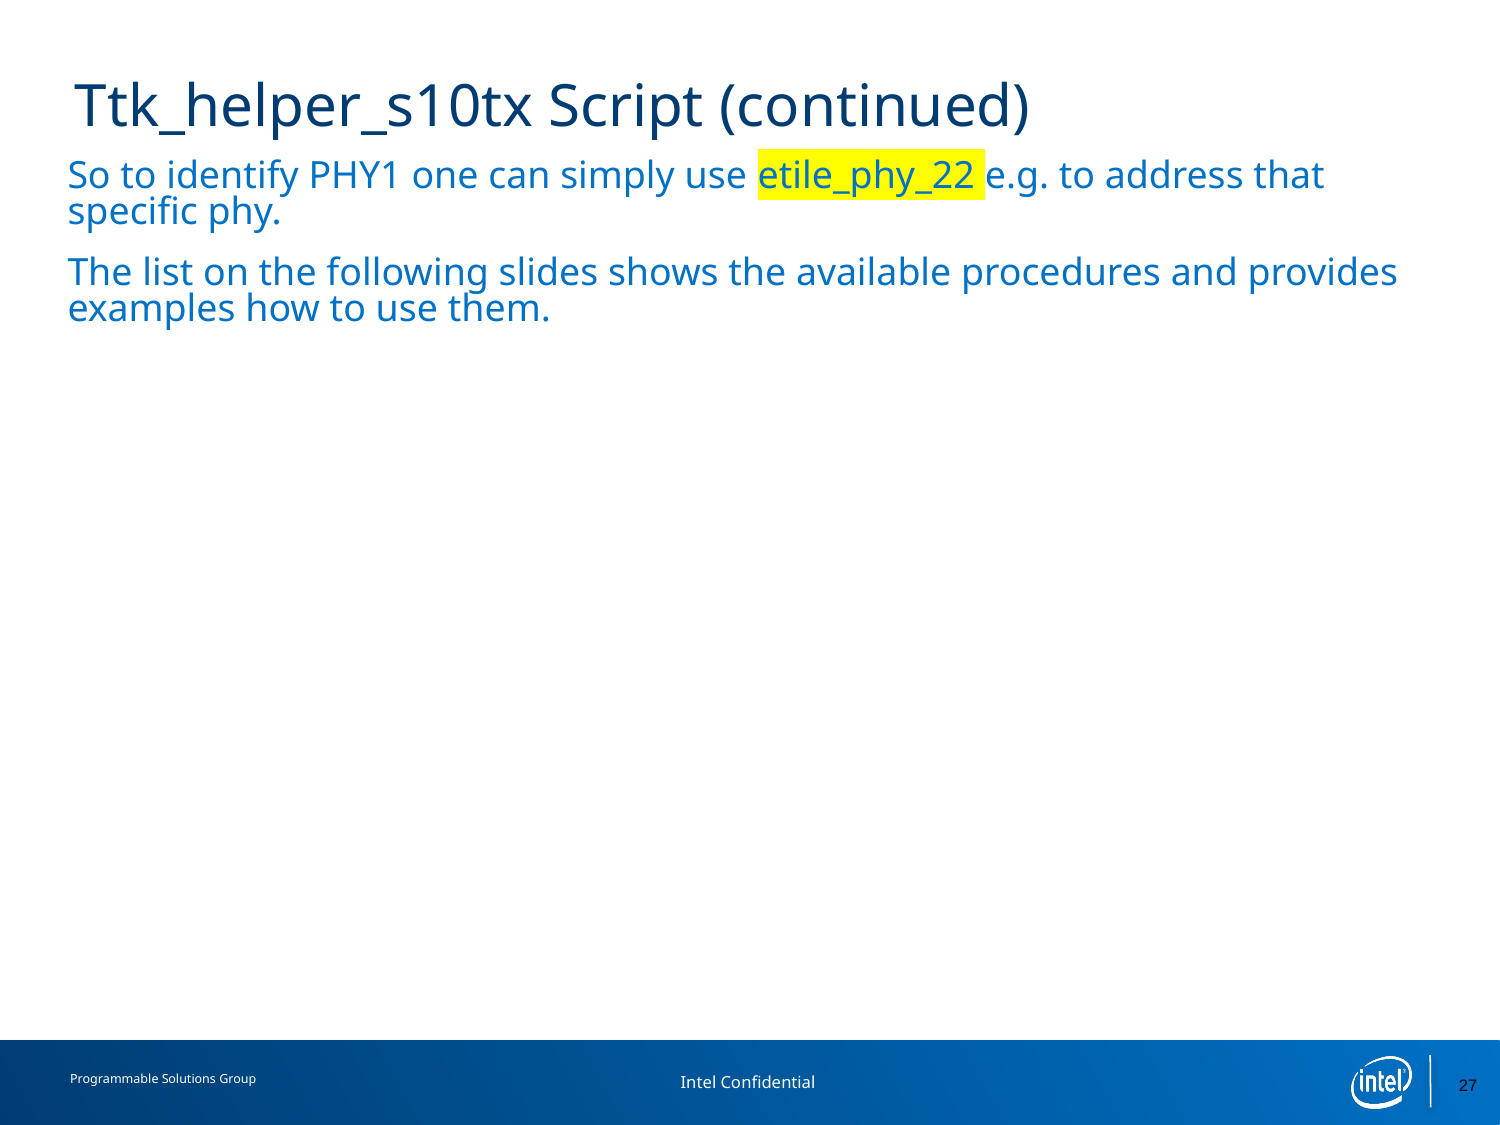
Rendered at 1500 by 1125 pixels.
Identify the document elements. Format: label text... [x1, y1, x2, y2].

title Ttk_helper_s10tx Script (continued) [74, 67, 1425, 159]
slide_number 27 [1127, 1055, 1478, 1116]
list So to identify PHY1 one can simply use etile_phy_22 e.g. to address that specific phy. The list on the following slides shows the available procedures and provides examples how to use them. [67, 159, 1463, 1033]
